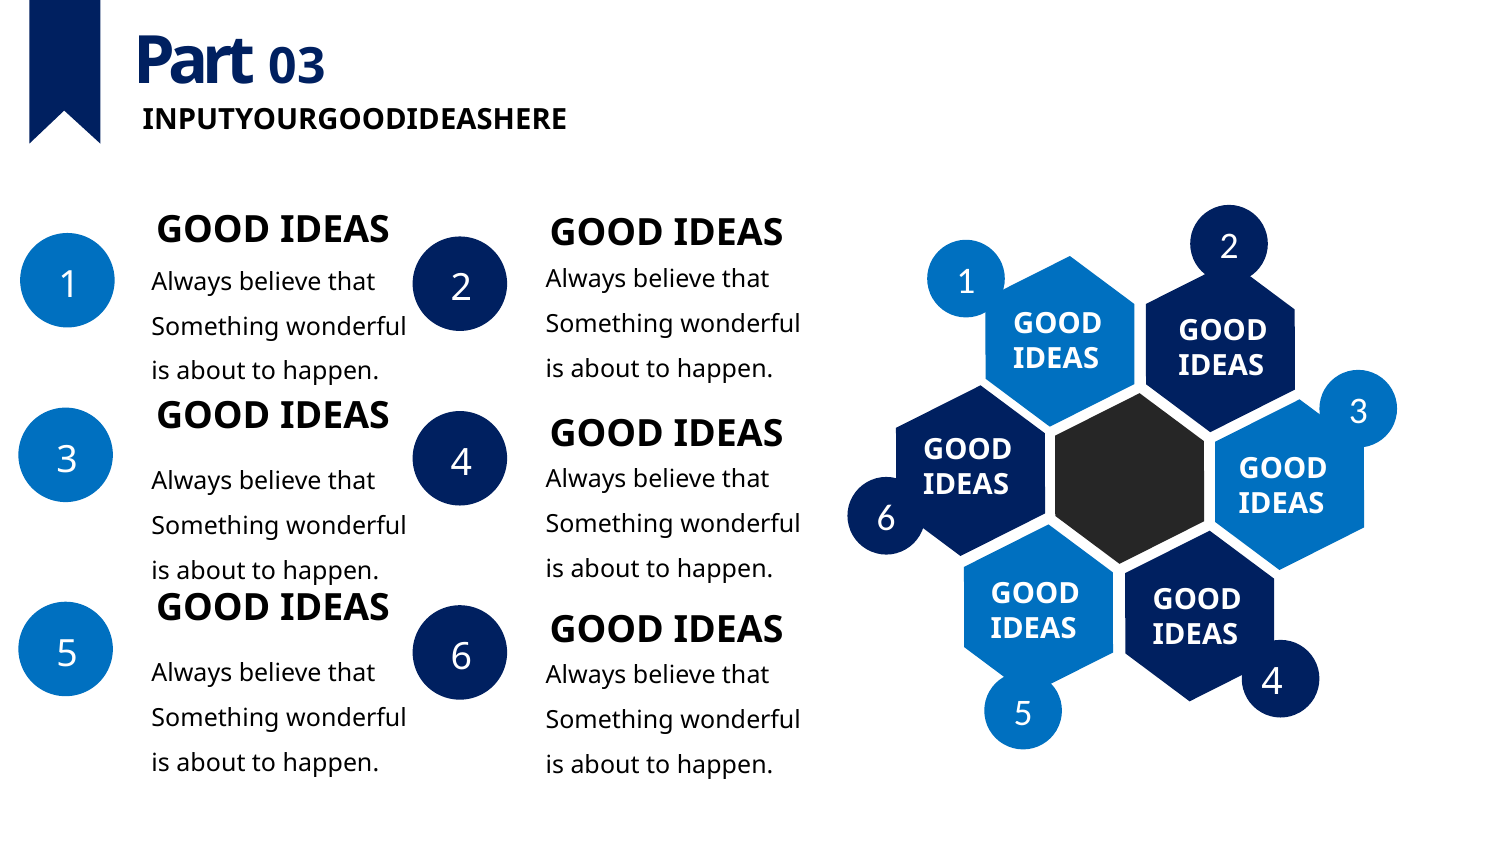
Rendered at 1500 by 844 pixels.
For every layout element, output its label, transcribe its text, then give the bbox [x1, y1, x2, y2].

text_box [1359, 204, 1398, 750]
text_box Part 03 [118, 9, 341, 104]
text_box INPUTYOURGOODIDEASHERE [127, 93, 583, 143]
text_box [18, 197, 1354, 819]
text_box [27, 0, 103, 146]
